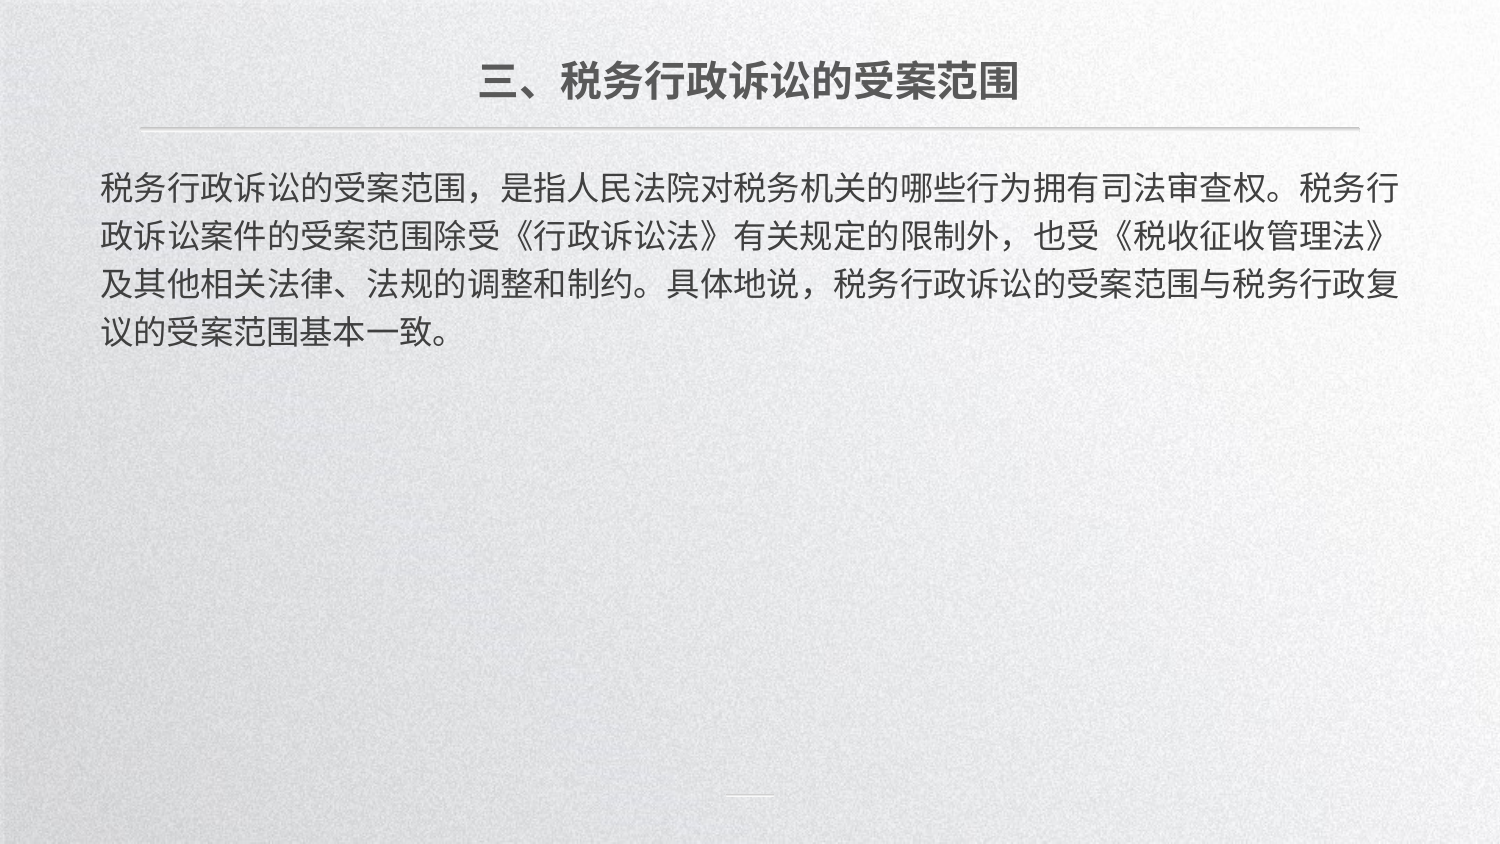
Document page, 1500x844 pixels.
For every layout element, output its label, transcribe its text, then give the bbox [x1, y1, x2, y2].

text_box 三、税务行政诉讼的受案范围 [459, 49, 1038, 111]
picture [0, 0, 1500, 844]
text_box 税务行政诉讼的受案范围，是指人民法院对税务机关的哪些行为拥有司法审查权。税务行政诉讼案件的受案范围除受《行政诉讼法》有关规定的限制外，也受《税收征收管理法》及其他相关法律、法规的调整和制约。具体地说，税务行政诉讼的受案范围与税务行政复议的受案范围基本一致。 [100, 159, 1400, 351]
